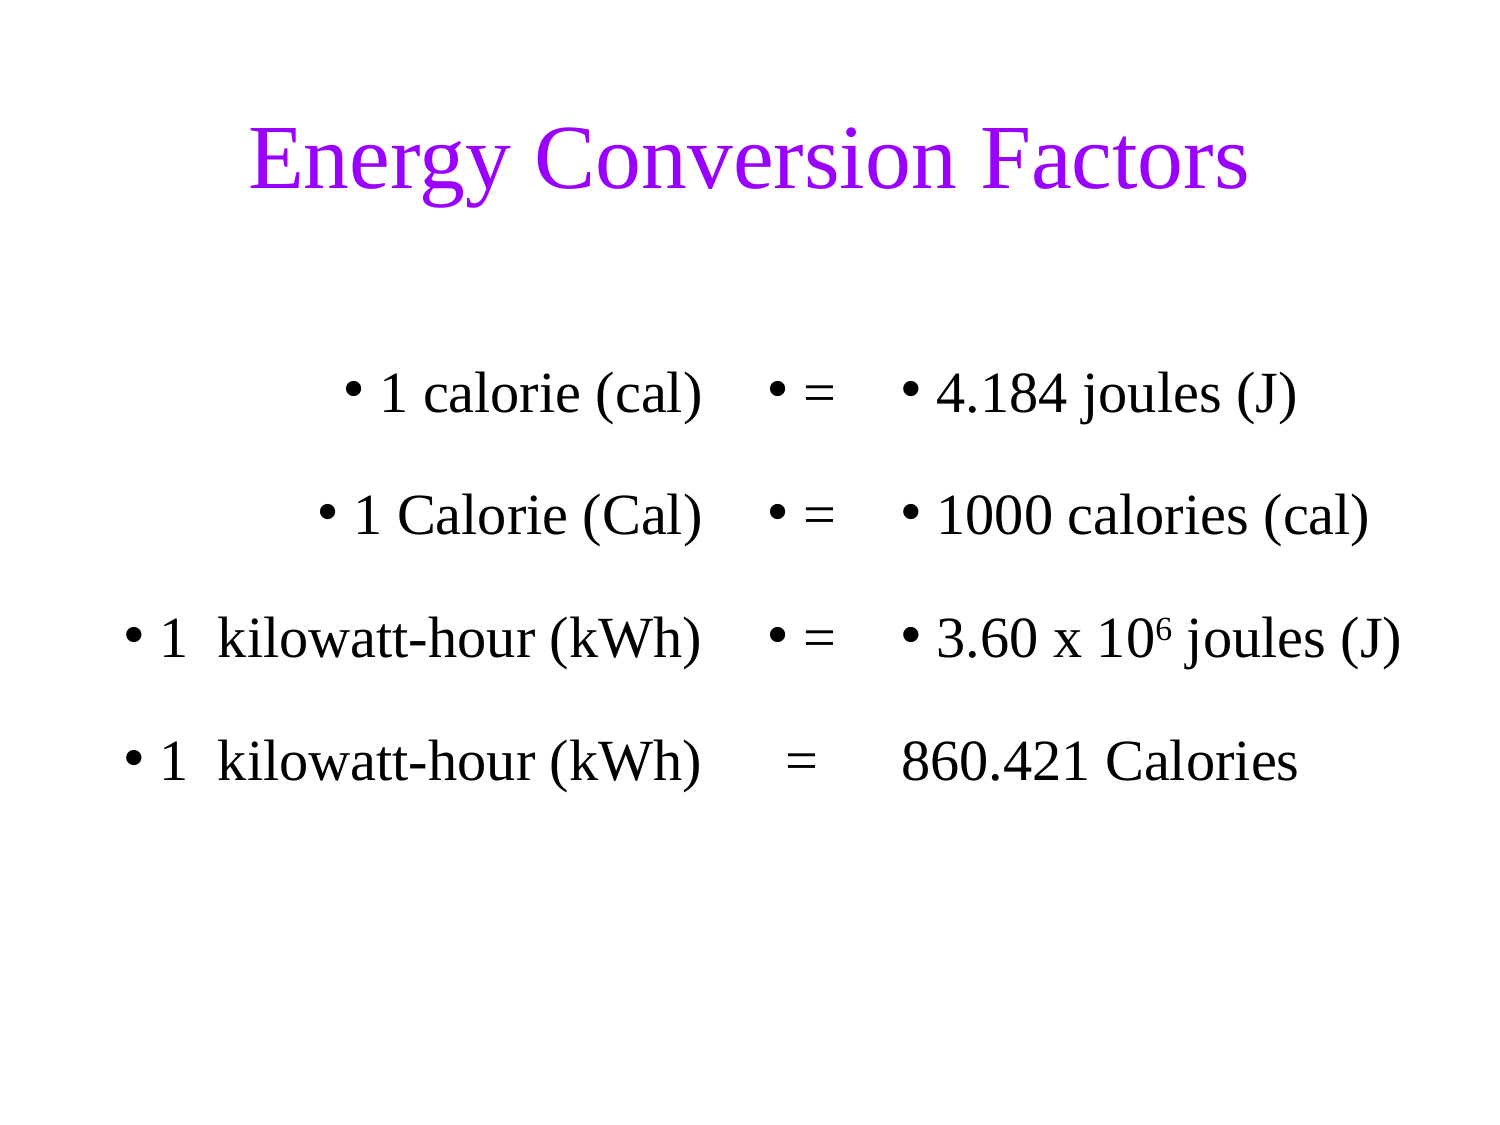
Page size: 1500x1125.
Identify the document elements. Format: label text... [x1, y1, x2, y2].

table_cell 1 kilowatt-hour (kWh) [100, 721, 718, 844]
table_cell = [718, 598, 886, 721]
table_header 4.184 joules (J) [886, 353, 1463, 475]
table_header 1 calorie (cal) [100, 353, 718, 475]
table_cell 860.421 Calories [886, 721, 1463, 844]
table_cell 3.60 x 106 joules (J) [886, 598, 1463, 721]
table_cell = [718, 721, 886, 844]
table_cell 1 Calorie (Cal) [100, 475, 718, 598]
table_cell = [718, 475, 886, 598]
text_box Energy Conversion Factors [112, 89, 1388, 215]
table_cell 1 kilowatt-hour (kWh) [100, 598, 718, 721]
table_cell 1000 calories (cal) [886, 475, 1463, 598]
table_header = [718, 353, 886, 475]
